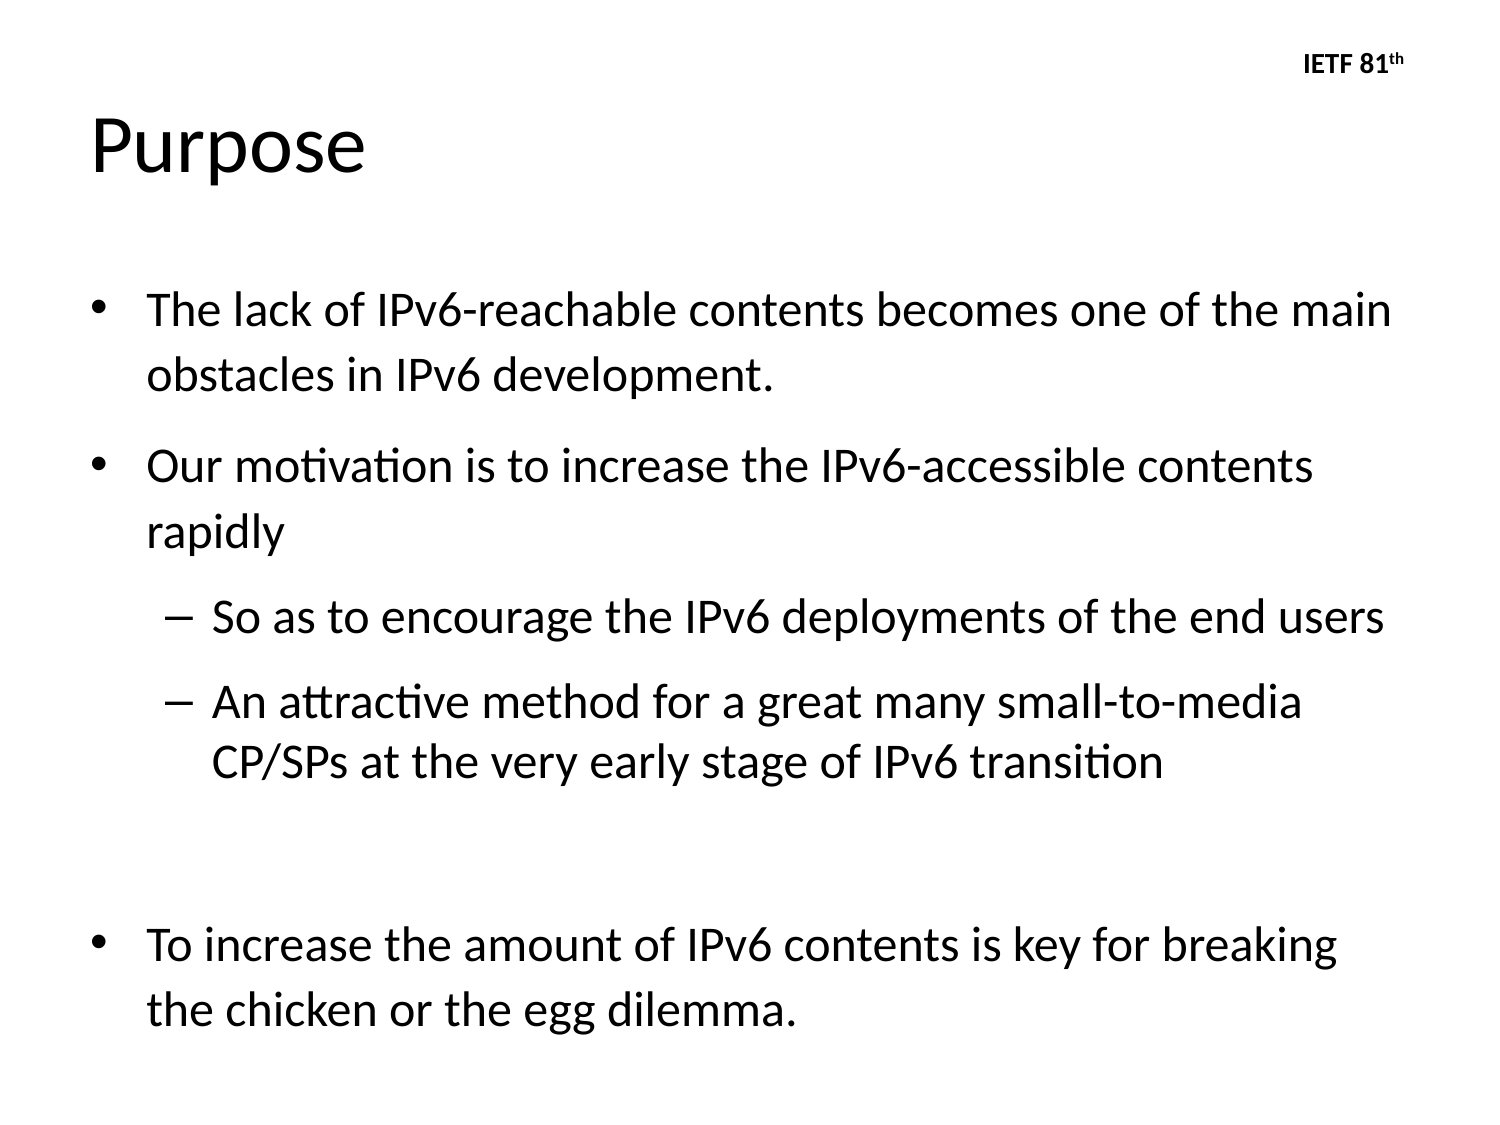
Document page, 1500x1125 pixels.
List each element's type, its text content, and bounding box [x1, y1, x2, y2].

list The lack of IPv6-reachable contents becomes one of the main obstacles in IPv6 development. Our motivation is to increase the IPv6-accessible contents rapidly So as to encourage the IPv6 deployments of the end users An attractive method for a great many small-to-media CP/SPs at the very early stage of IPv6 transition To increase the amount of IPv6 contents is key for breaking the chicken or the egg dilemma. [74, 262, 1426, 1051]
title Purpose [74, 44, 1426, 233]
